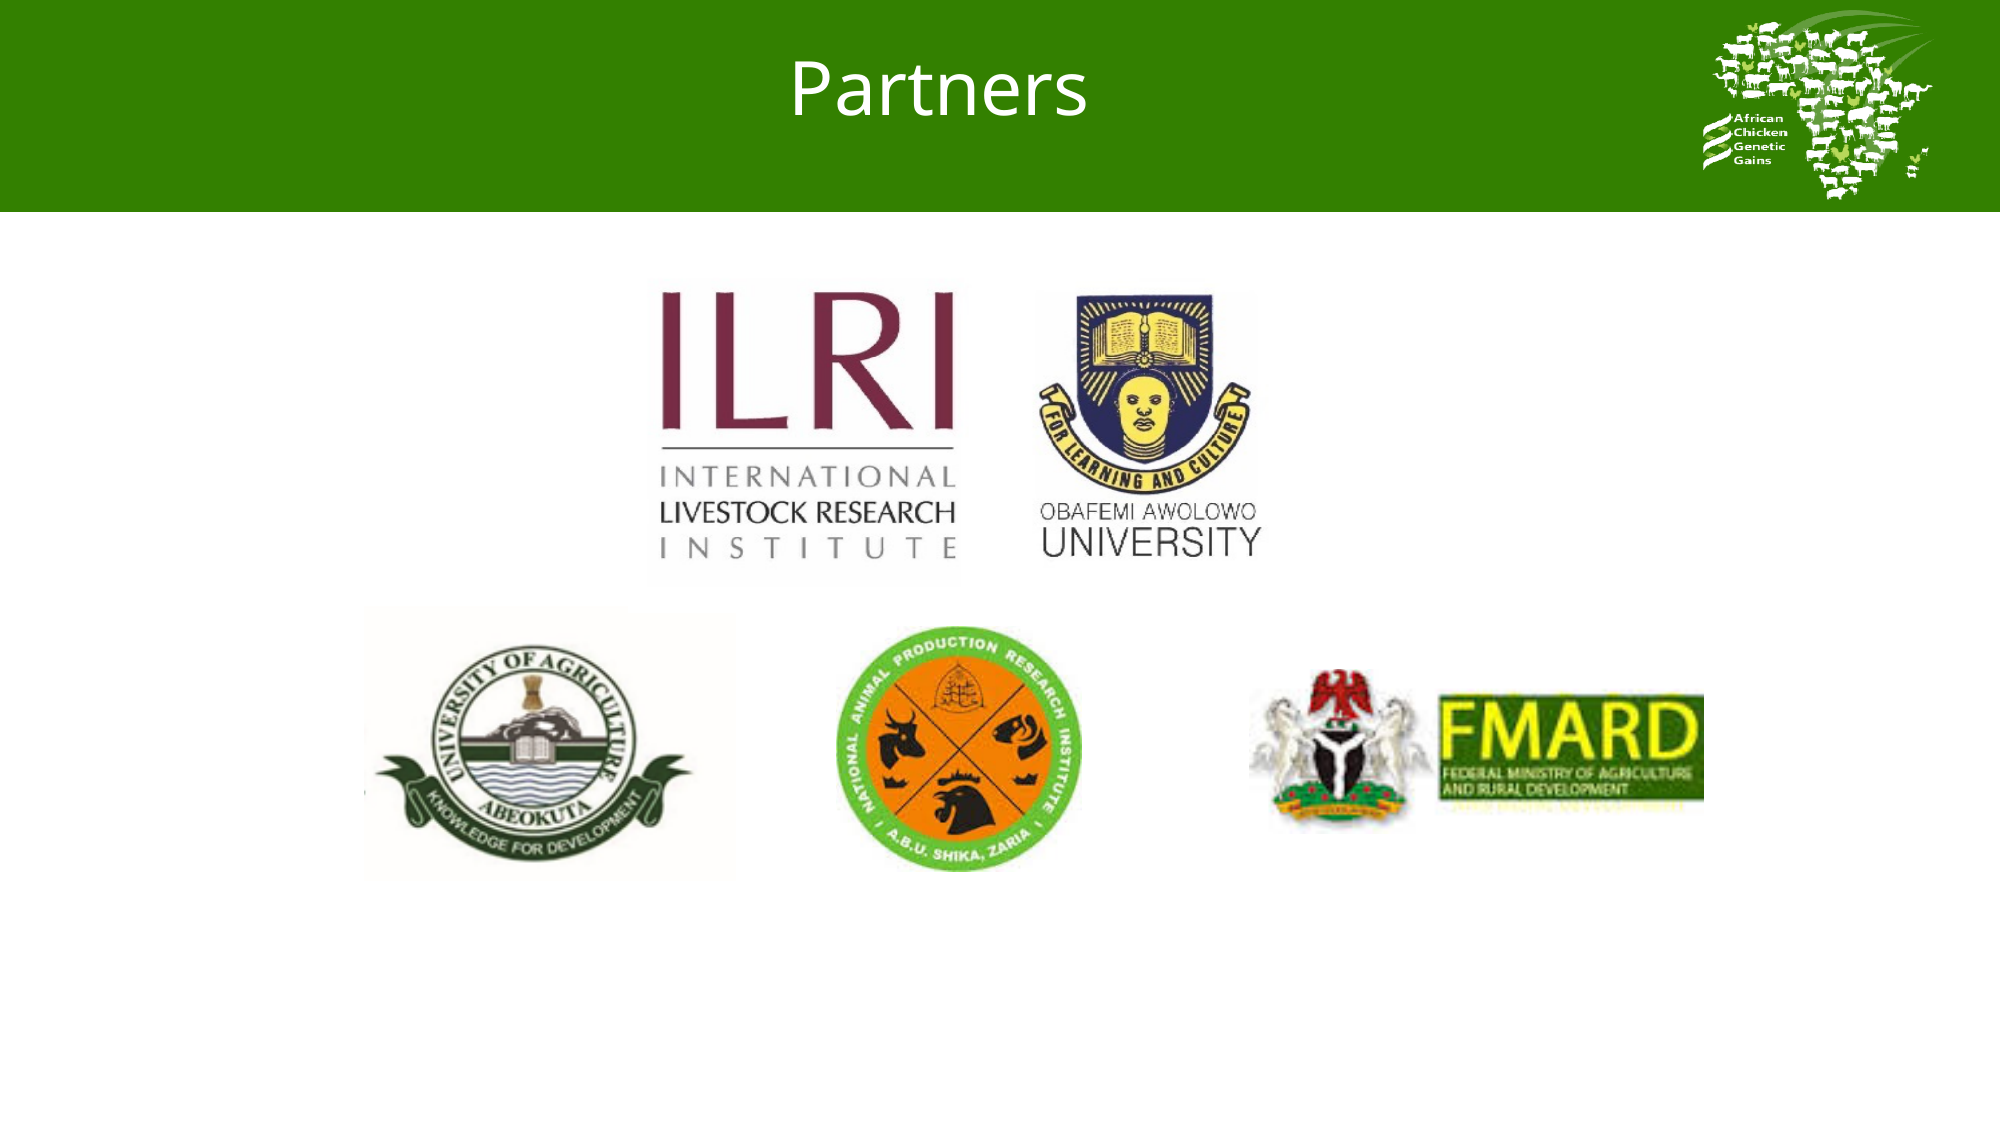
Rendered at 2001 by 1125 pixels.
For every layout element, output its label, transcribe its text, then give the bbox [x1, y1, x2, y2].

picture [1703, 10, 1936, 201]
picture [1249, 669, 1704, 834]
picture [364, 257, 1343, 881]
picture [836, 626, 1082, 872]
title Partners [0, 7, 1704, 175]
